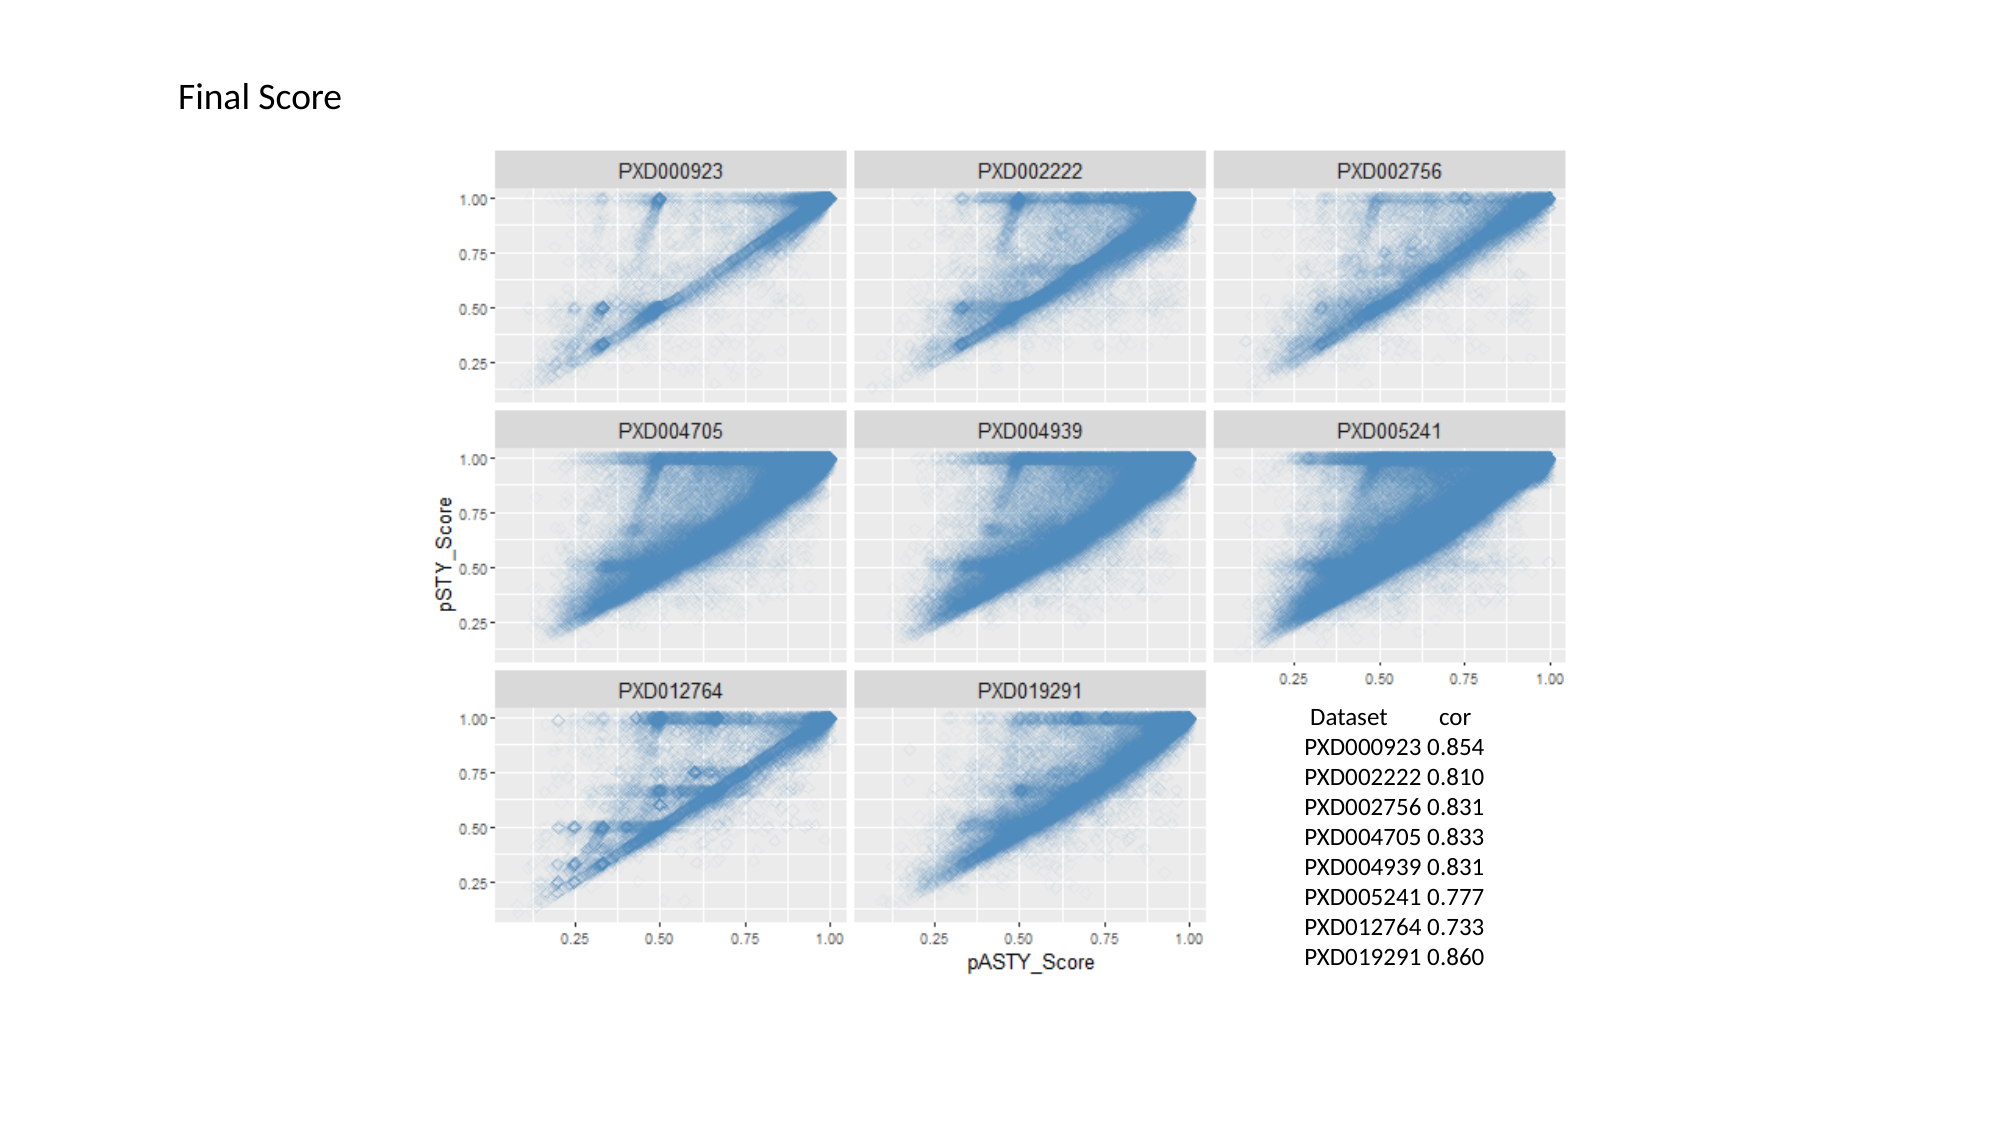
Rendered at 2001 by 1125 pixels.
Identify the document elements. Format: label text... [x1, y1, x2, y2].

text_box Final Score [163, 64, 426, 124]
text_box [425, 143, 1575, 982]
